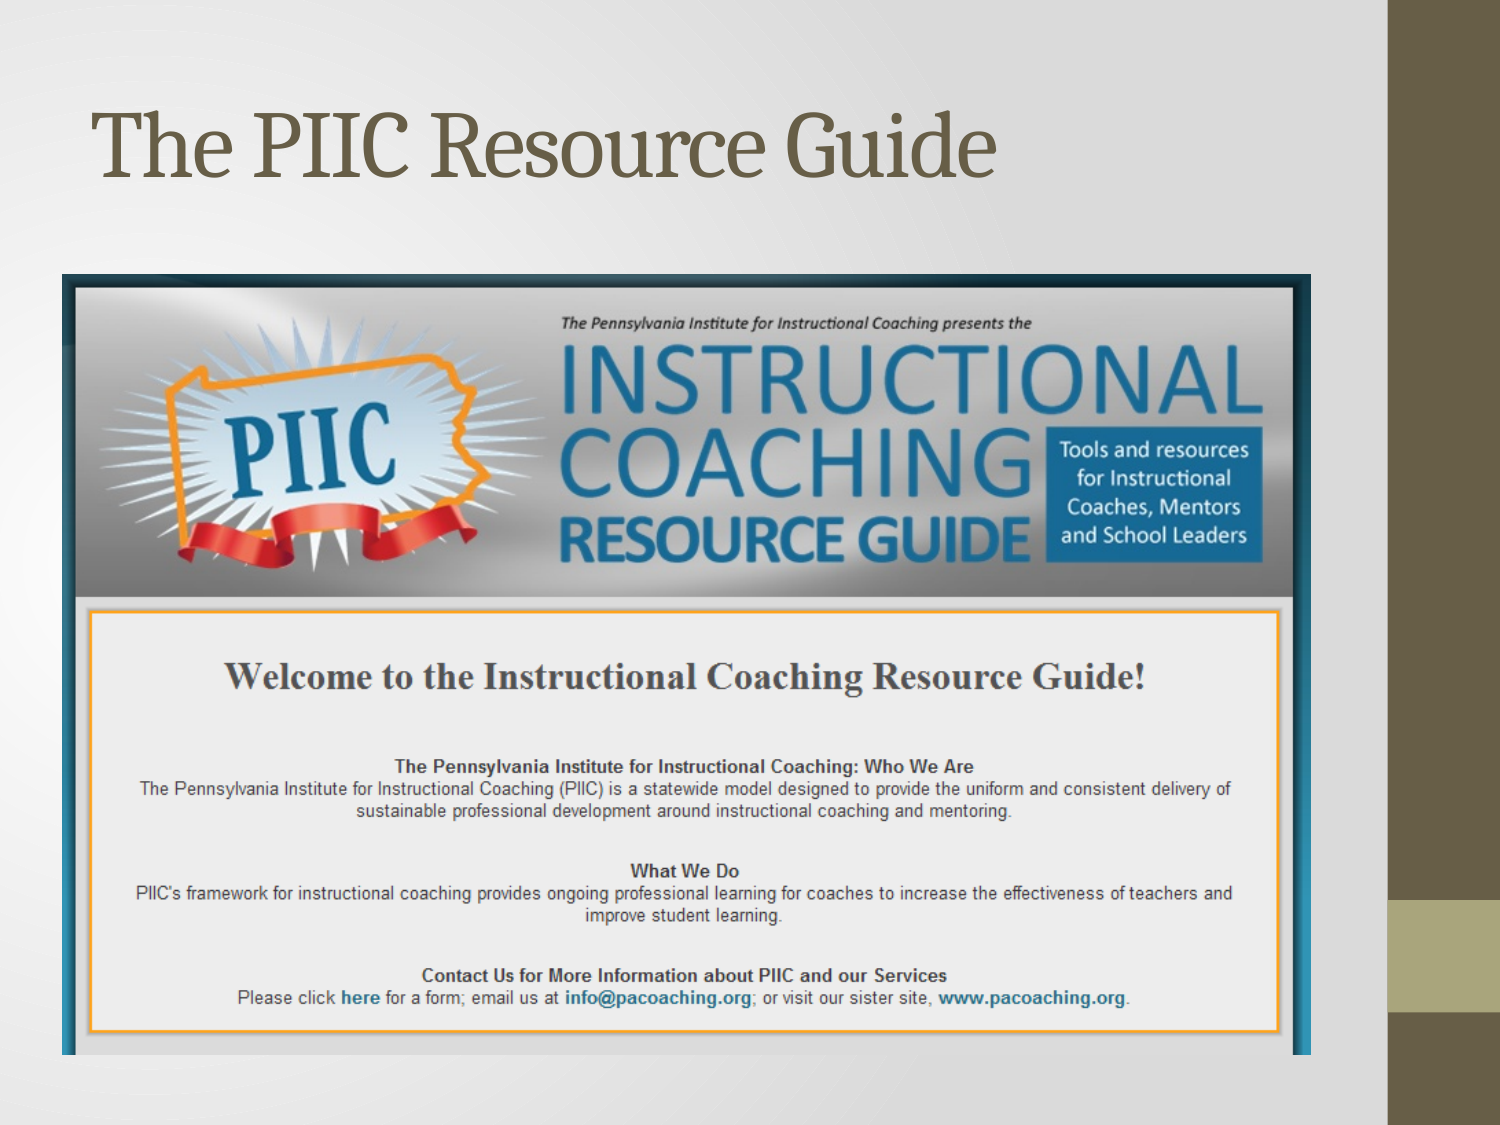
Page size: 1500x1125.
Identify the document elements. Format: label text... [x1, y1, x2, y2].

picture [61, 274, 1311, 1056]
title The PIIC Resource Guide [75, 45, 1325, 233]
